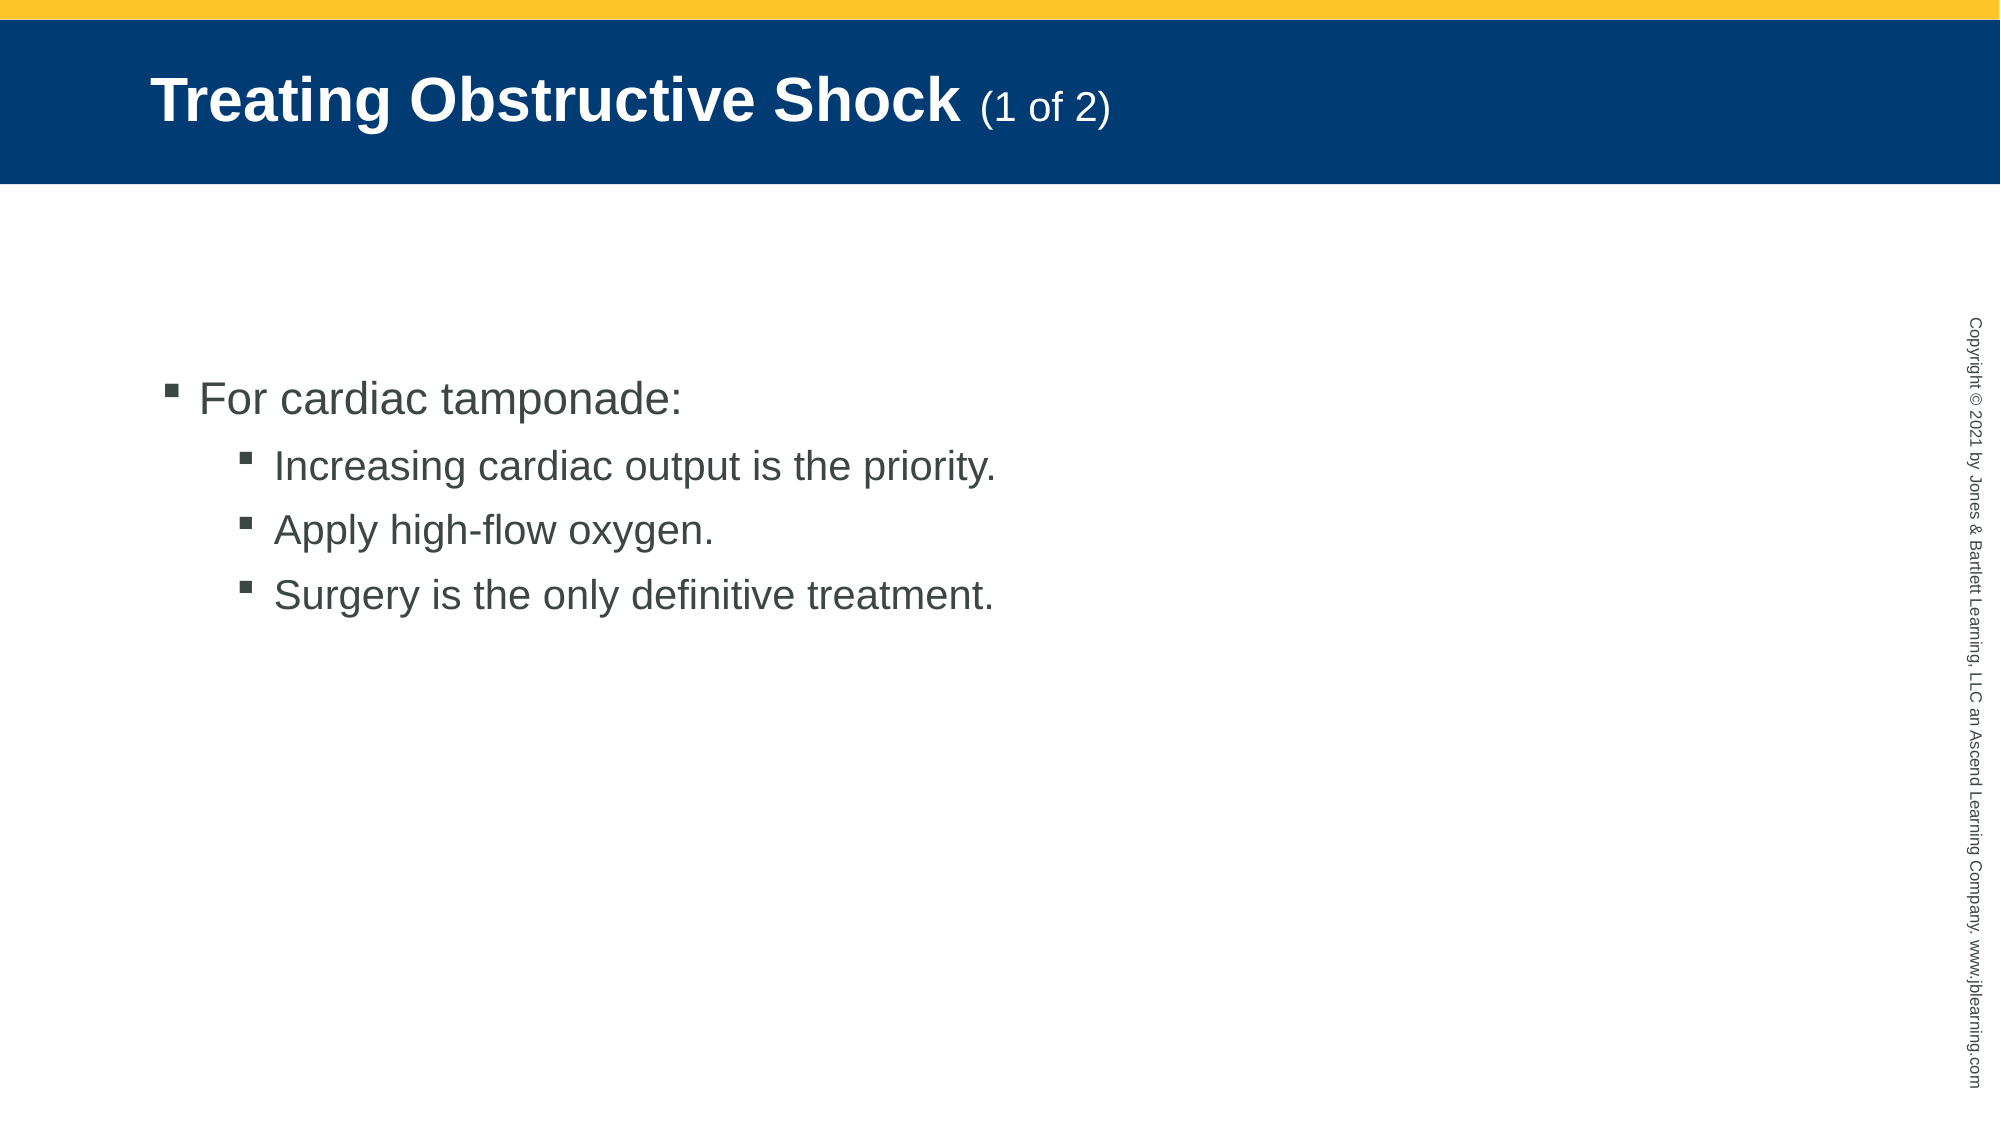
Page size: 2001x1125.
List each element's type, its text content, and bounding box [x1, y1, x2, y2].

title Treating Obstructive Shock (1 of 2) [0, 19, 2000, 185]
list For cardiac tamponade: Increasing cardiac output is the priority. Apply high-flow oxygen. Surgery is the only definitive treatment. [146, 361, 1859, 1016]
